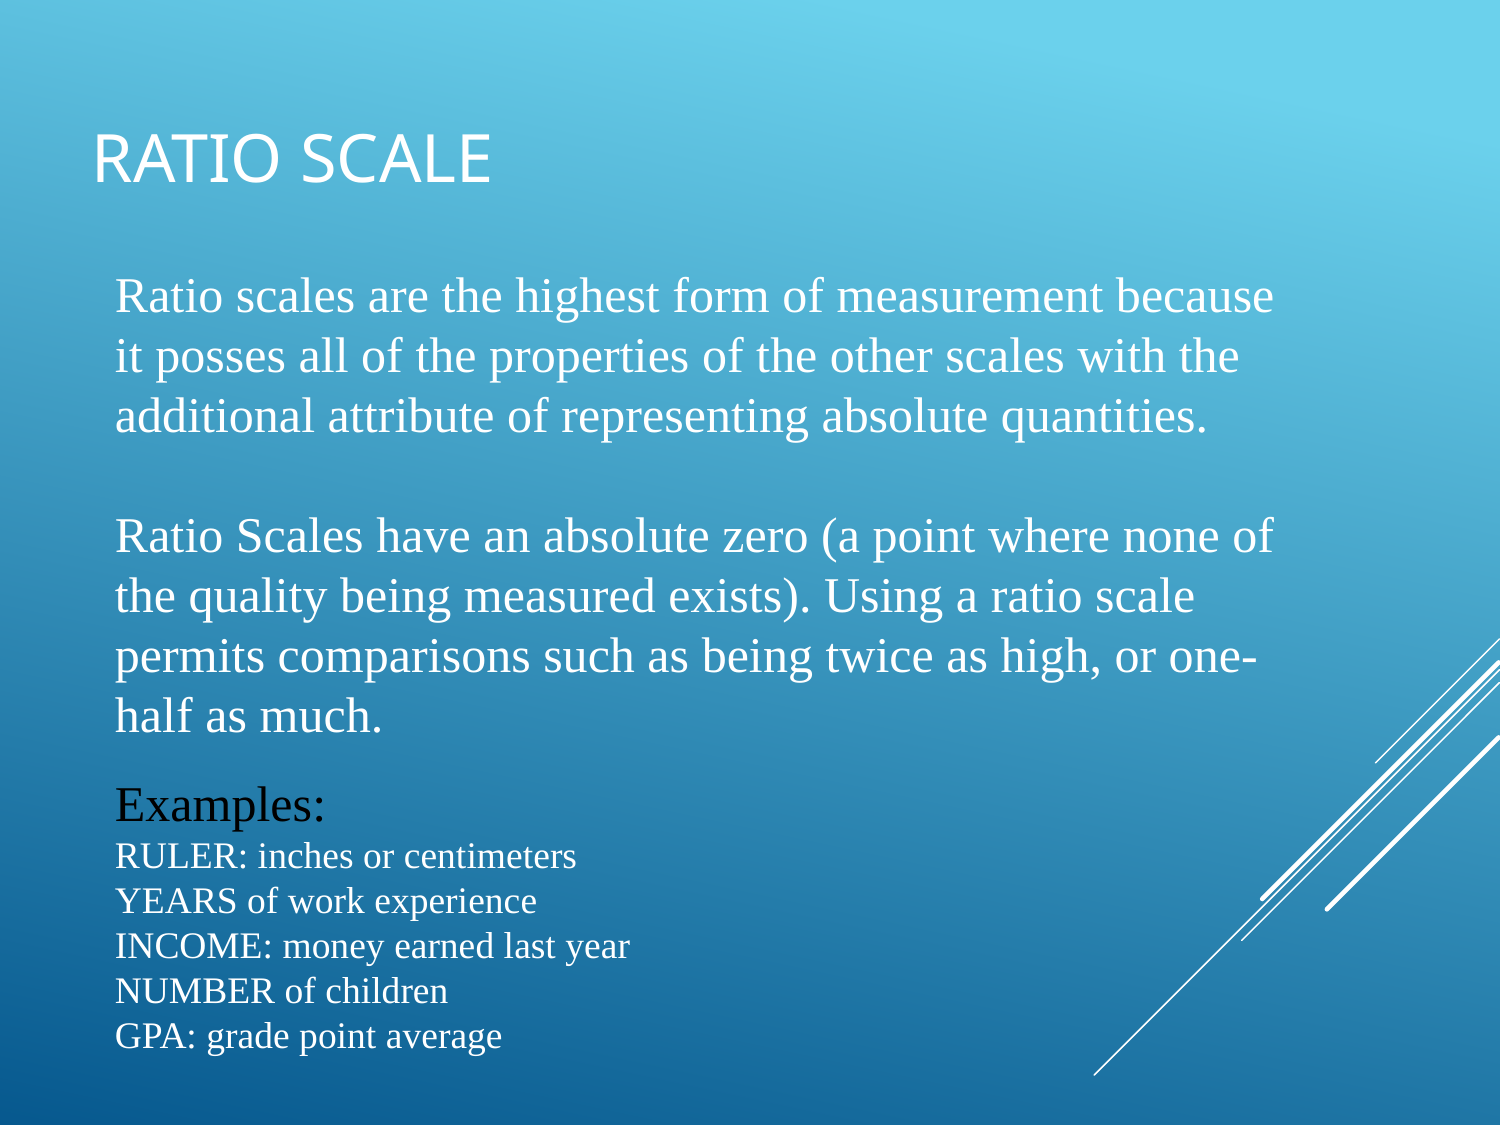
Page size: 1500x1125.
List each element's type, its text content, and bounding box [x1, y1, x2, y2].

text_box Examples: RULER: inches or centimeters YEARS of work experience INCOME: money earned last year NUMBER of children GPA: grade point average [100, 704, 851, 1064]
title Ratio Scale [76, 30, 1152, 281]
text_box Ratio scales are the highest form of measurement because it posses all of the properties of the other scales with the additional attribute of representing absolute quantities. Ratio Scales have an absolute zero (a point where none of the quality being measured exists). Using a ratio scale permits comparisons such as being twice as high, or one-half as much. [100, 255, 1294, 811]
